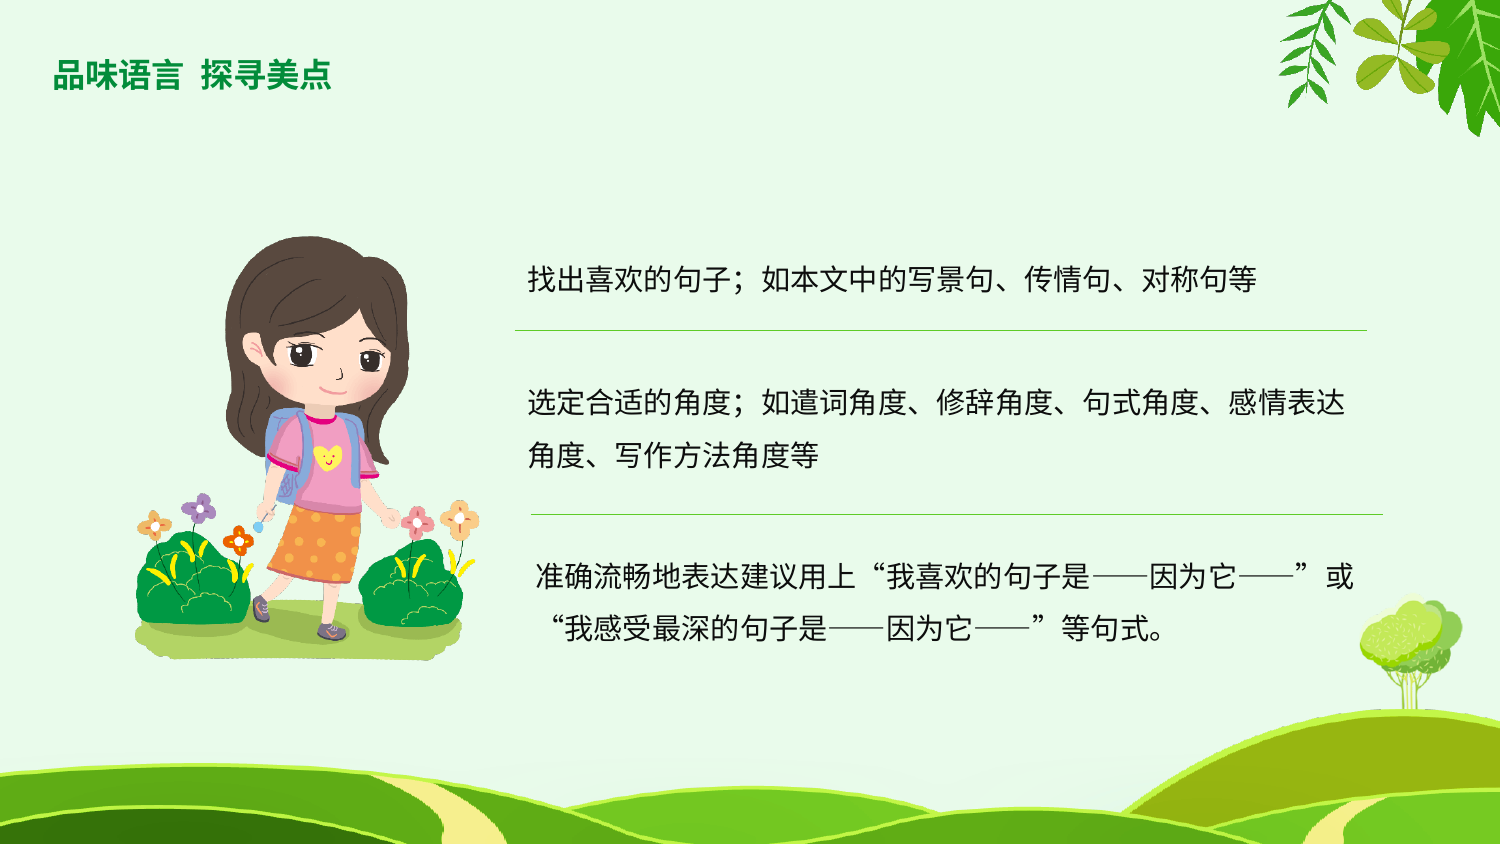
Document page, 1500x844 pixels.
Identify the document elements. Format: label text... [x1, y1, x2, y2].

picture [1273, 0, 1500, 147]
text_box 找出喜欢的句子；如本文中的写景句、传情句、对称句等 [562, 236, 1314, 304]
text_box 品味语言 探寻美点 [37, 46, 450, 102]
text_box 选定合适的角度；如遣词角度、修辞角度、句式角度、感情表达角度、写作方法角度等 [562, 359, 1365, 480]
picture [74, 204, 562, 691]
picture [0, 592, 1500, 844]
text_box 准确流畅地表达建议用上“我喜欢的句子是——因为它——”或“我感受最深的句子是——因为它——”等句式。 [562, 533, 1375, 653]
